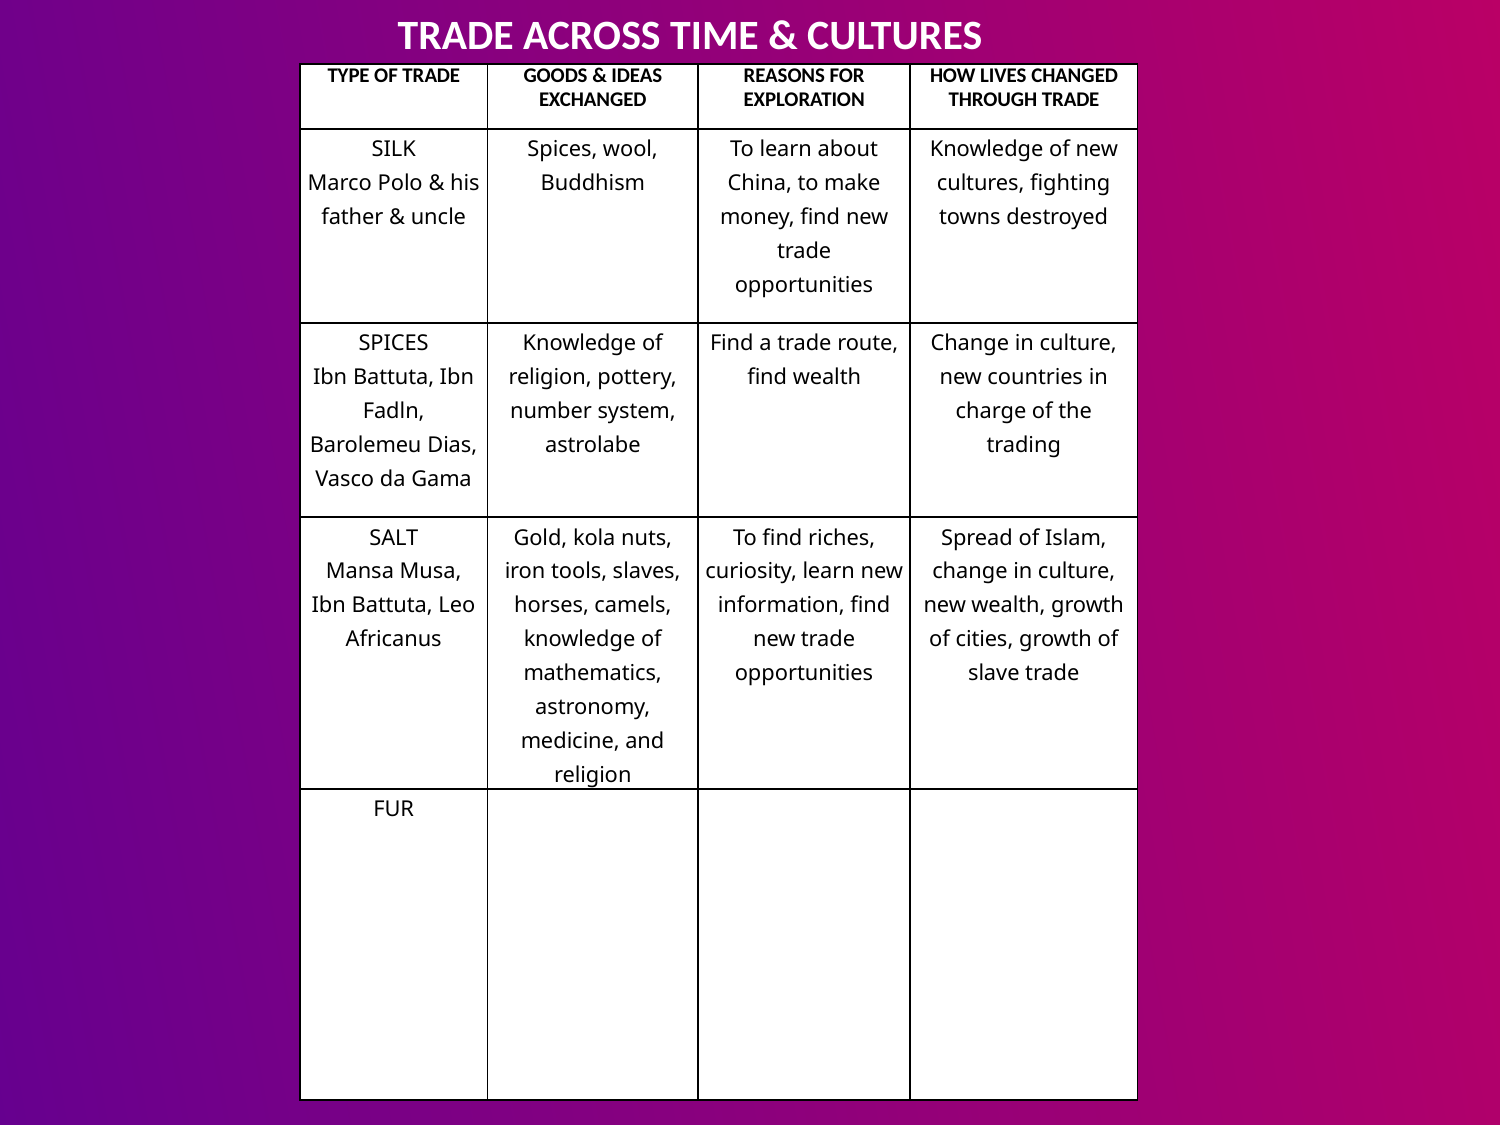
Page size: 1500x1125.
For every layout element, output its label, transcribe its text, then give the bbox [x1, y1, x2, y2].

table_cell Find a trade route, find wealth [699, 324, 909, 516]
table_cell [911, 790, 1137, 1099]
table_cell To find riches, curiosity, learn new information, find new trade opportunities [699, 518, 909, 788]
table_cell SALT Mansa Musa, Ibn Battuta, Leo Africanus [301, 518, 487, 788]
text_box TRADE ACROSS TIME & CULTURES [382, 0, 998, 63]
table_header TYPE OF TRADE [301, 65, 487, 128]
table_cell FUR [301, 790, 487, 1099]
table_cell SPICES Ibn Battuta, Ibn Fadln, Barolemeu Dias, Vasco da Gama [301, 324, 487, 516]
table_cell Spread of Islam, change in culture, new wealth, growth of cities, growth of slave trade [911, 518, 1137, 788]
table_cell [488, 790, 697, 1099]
table_cell Change in culture, new countries in charge of the trading [911, 324, 1137, 516]
table_cell [699, 790, 909, 1099]
table_cell To learn about China, to make money, find new trade opportunities [699, 130, 909, 322]
table_header REASONS FOR EXPLORATION [699, 65, 909, 128]
table_header GOODS & IDEAS EXCHANGED [488, 65, 697, 128]
table_cell Spices, wool, Buddhism [488, 130, 697, 322]
table_cell Knowledge of new cultures, fighting towns destroyed [911, 130, 1137, 322]
table_cell Knowledge of religion, pottery, number system, astrolabe [488, 324, 697, 516]
table_cell Gold, kola nuts, iron tools, slaves, horses, camels, knowledge of mathematics, astronomy, medicine, and religion [488, 518, 697, 788]
table_header HOW LIVES CHANGED THROUGH TRADE [911, 65, 1137, 128]
table_cell SILK Marco Polo & his father & uncle [301, 130, 487, 322]
